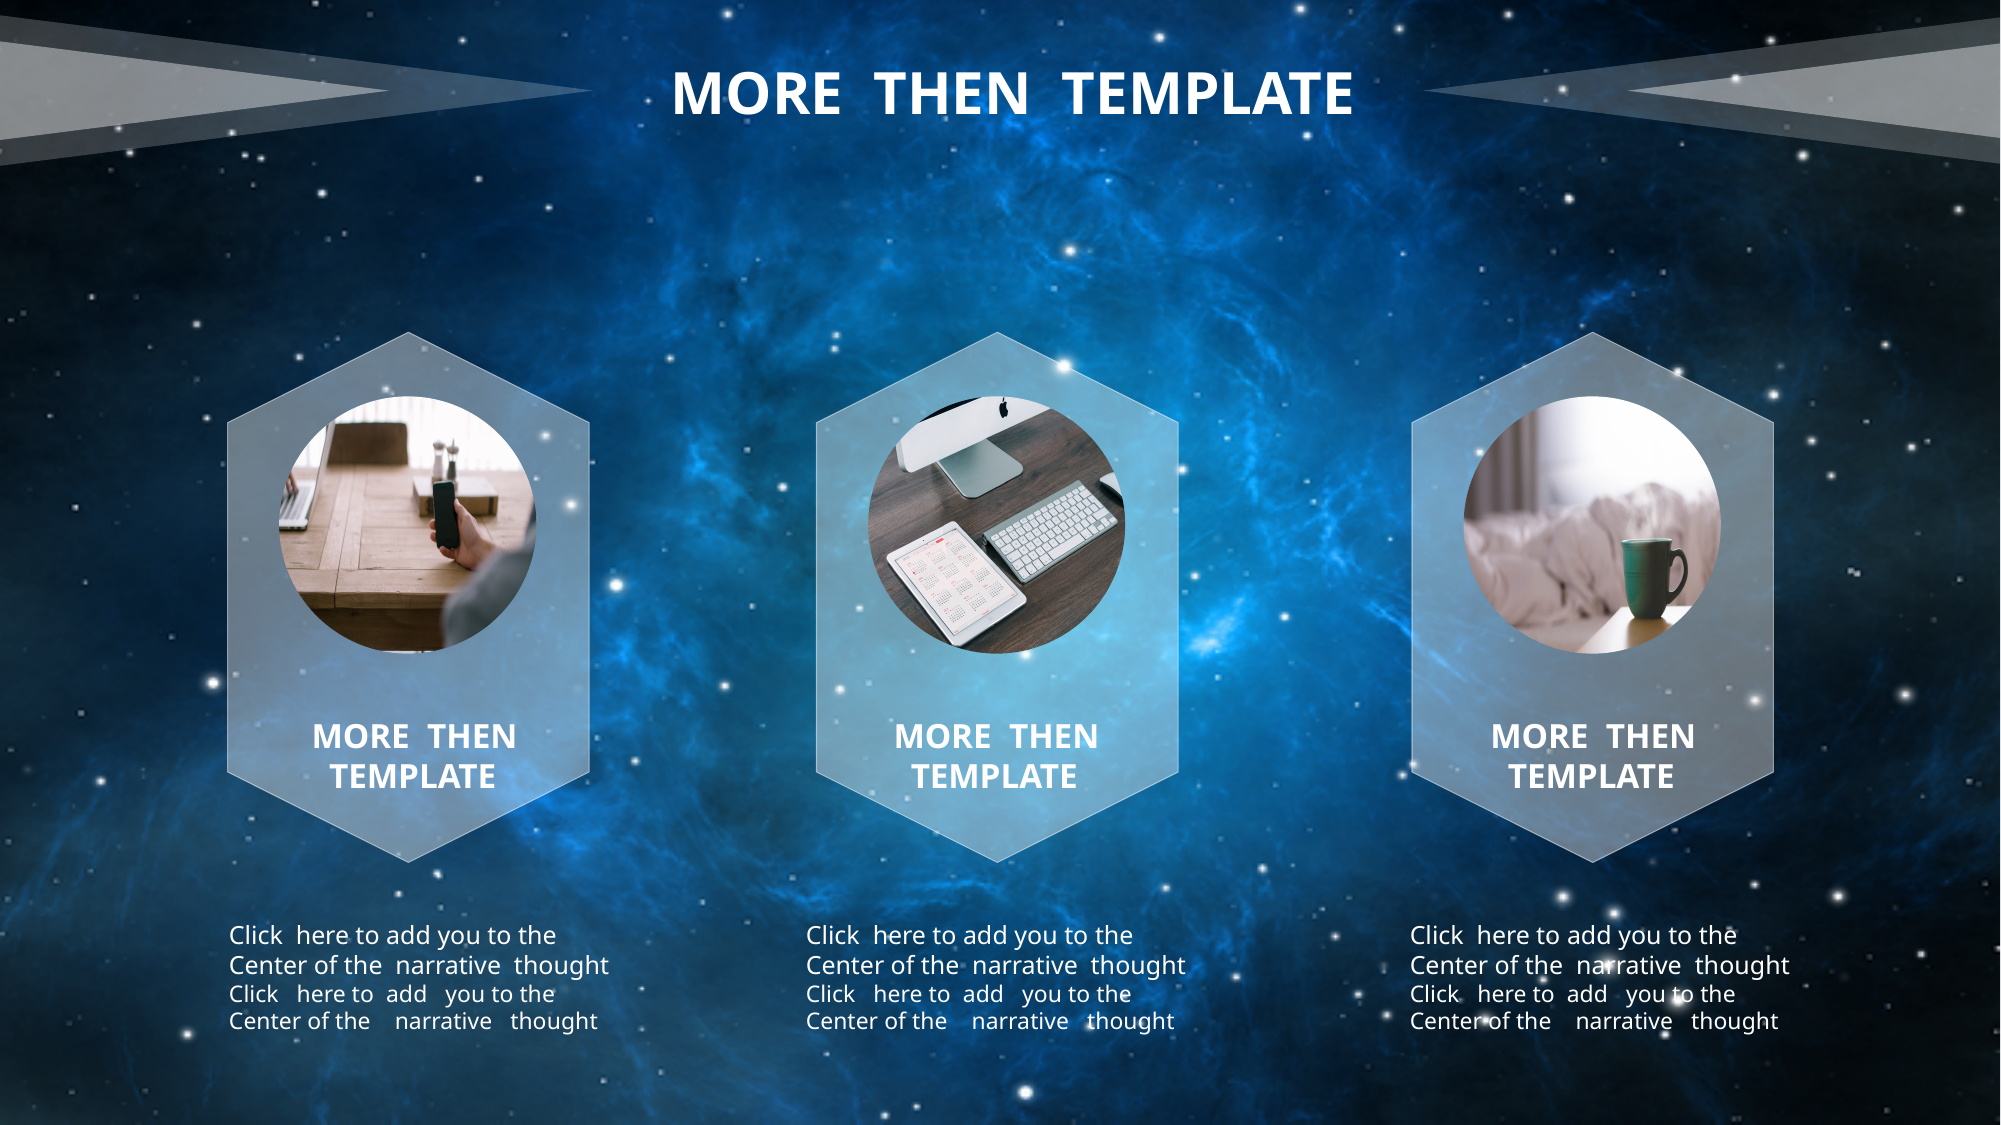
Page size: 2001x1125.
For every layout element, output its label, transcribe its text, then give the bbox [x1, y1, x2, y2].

text_box Click here to add you to the Center of the narrative thought Click here to add you to the Center of the narrative thought [1395, 862, 1806, 1070]
text_box [868, 396, 1126, 654]
text_box [1463, 396, 1721, 654]
text_box [1412, 332, 1774, 862]
text_box MORE THEN TEMPLATE [878, 708, 1124, 803]
text_box MORE THEN TEMPLATE [296, 708, 542, 803]
text_box [279, 396, 537, 654]
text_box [0, 14, 594, 167]
picture [0, 0, 2001, 1125]
text_box MORE THEN TEMPLATE [1475, 708, 1721, 803]
text_box MORE THEN TEMPLATE [626, 40, 1370, 136]
text_box Click here to add you to the Center of the narrative thought Click here to add you to the Center of the narrative thought [214, 862, 625, 1070]
text_box Click here to add you to the Center of the narrative thought Click here to add you to the Center of the narrative thought [790, 862, 1202, 1070]
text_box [1422, 14, 2000, 167]
text_box [816, 332, 1179, 862]
text_box [227, 332, 590, 862]
